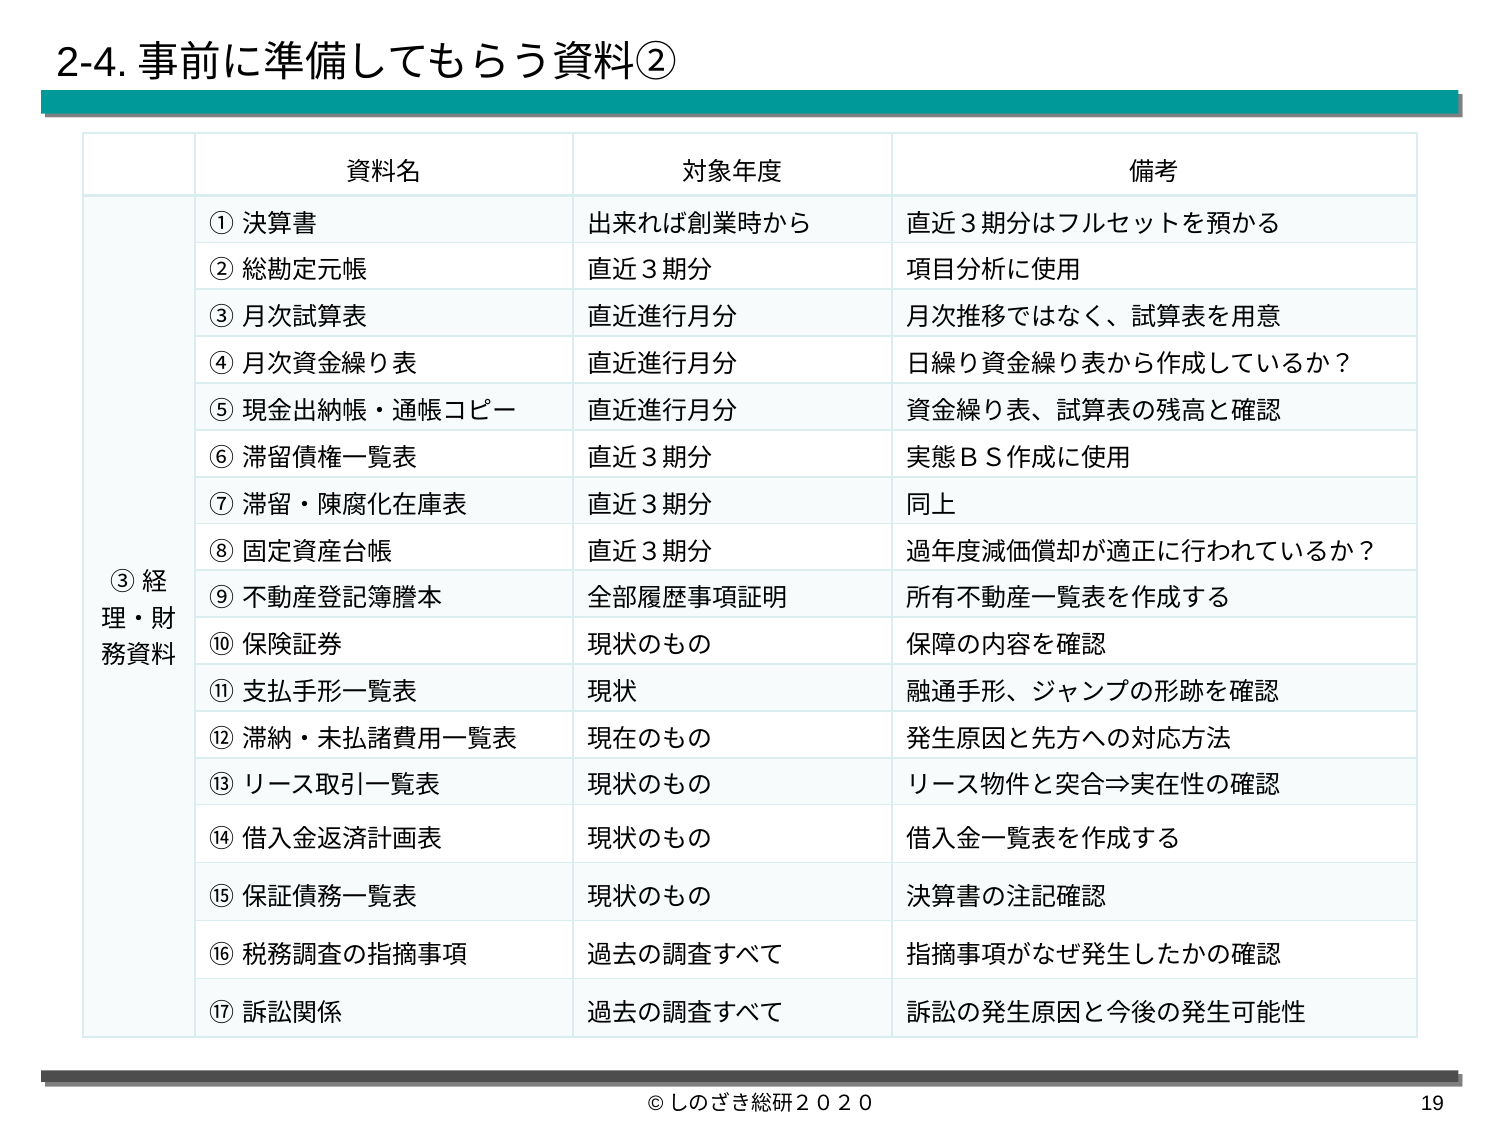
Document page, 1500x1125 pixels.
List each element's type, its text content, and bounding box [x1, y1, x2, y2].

table_cell 訴訟の発生原因と今後の発生可能性 [893, 979, 1416, 1036]
table_cell 月次推移ではなく、試算表を用意 [893, 290, 1416, 335]
table_cell 過年度減価償却が適正に行われているか？ [893, 524, 1416, 569]
table_cell 直近進行月分 [574, 290, 891, 335]
table_cell 発生原因と先方への対応方法 [893, 712, 1416, 757]
table_cell 保障の内容を確認 [893, 618, 1416, 663]
table_cell ⑦滞留・陳腐化在庫表 [196, 478, 572, 523]
table_cell 直近３期分 [574, 478, 891, 523]
table_cell ⑪支払手形一覧表 [196, 665, 572, 710]
table_cell 過去の調査すべて [574, 921, 891, 978]
table_cell 直近３期分 [574, 243, 891, 288]
table_cell ⑯税務調査の指摘事項 [196, 921, 572, 978]
table_cell 資金繰り表、試算表の残高と確認 [893, 384, 1416, 429]
table_header 対象年度 [574, 134, 891, 194]
table_cell 融通手形、ジャンプの形跡を確認 [893, 665, 1416, 710]
table_header 資料名 [196, 134, 572, 194]
text_box 2-4.事前に準備してもらう資料② [41, 27, 1315, 93]
table_cell ⑨不動産登記簿謄本 [196, 571, 572, 616]
table_cell ⑮保証債務一覧表 [196, 863, 572, 920]
table_cell 日繰り資金繰り表から作成しているか？ [893, 337, 1416, 382]
table_header [84, 134, 194, 194]
table_cell ⑬リース取引一覧表 [196, 759, 572, 804]
table_cell 現在のもの [574, 712, 891, 757]
table_cell 現状のもの [574, 805, 891, 862]
table_cell 借入金一覧表を作成する [893, 805, 1416, 862]
footer ©しのざき総研２０２０ [524, 1082, 1000, 1125]
table_cell ②総勘定元帳 [196, 243, 572, 288]
table_cell 同上 [893, 478, 1416, 523]
table_cell ⑭借入金返済計画表 [196, 805, 572, 862]
table_cell 現状のもの [574, 863, 891, 920]
table_cell 決算書の注記確認 [893, 863, 1416, 920]
table_cell 出来れば創業時から [574, 197, 891, 242]
table_cell 過去の調査すべて [574, 979, 891, 1036]
table_cell ④月次資金繰り表 [196, 337, 572, 382]
table_cell 実態ＢＳ作成に使用 [893, 431, 1416, 476]
table_cell 所有不動産一覧表を作成する [893, 571, 1416, 616]
table_cell 全部履歴事項証明 [574, 571, 891, 616]
table_cell 現状のもの [574, 759, 891, 804]
table_cell 直近進行月分 [574, 384, 891, 429]
table_cell ⑧固定資産台帳 [196, 524, 572, 569]
table_cell ③月次試算表 [196, 290, 572, 335]
table_cell 直近３期分 [574, 524, 891, 569]
table_cell リース物件と突合⇒実在性の確認 [893, 759, 1416, 804]
table_header 備考 [893, 134, 1416, 194]
table_cell 現状のもの [574, 618, 891, 663]
table_cell ①決算書 [196, 197, 572, 242]
table_cell 項目分析に使用 [893, 243, 1416, 288]
table_cell 直近３期分はフルセットを預かる [893, 197, 1416, 242]
table_cell 直近３期分 [574, 431, 891, 476]
table_cell ⑩保険証券 [196, 618, 572, 663]
table_cell 指摘事項がなぜ発生したかの確認 [893, 921, 1416, 978]
table_cell ⑫滞納・未払諸費用一覧表 [196, 712, 572, 757]
table_cell ⑥滞留債権一覧表 [196, 431, 572, 476]
slide_number 18 [1108, 1082, 1459, 1125]
table_cell 直近進行月分 [574, 337, 891, 382]
table_cell ⑰訴訟関係 [196, 979, 572, 1036]
table_cell 現状 [574, 665, 891, 710]
table_cell ⑤現金出納帳・通帳コピー [196, 384, 572, 429]
table_cell ③経理・財務資料 [84, 197, 194, 1036]
